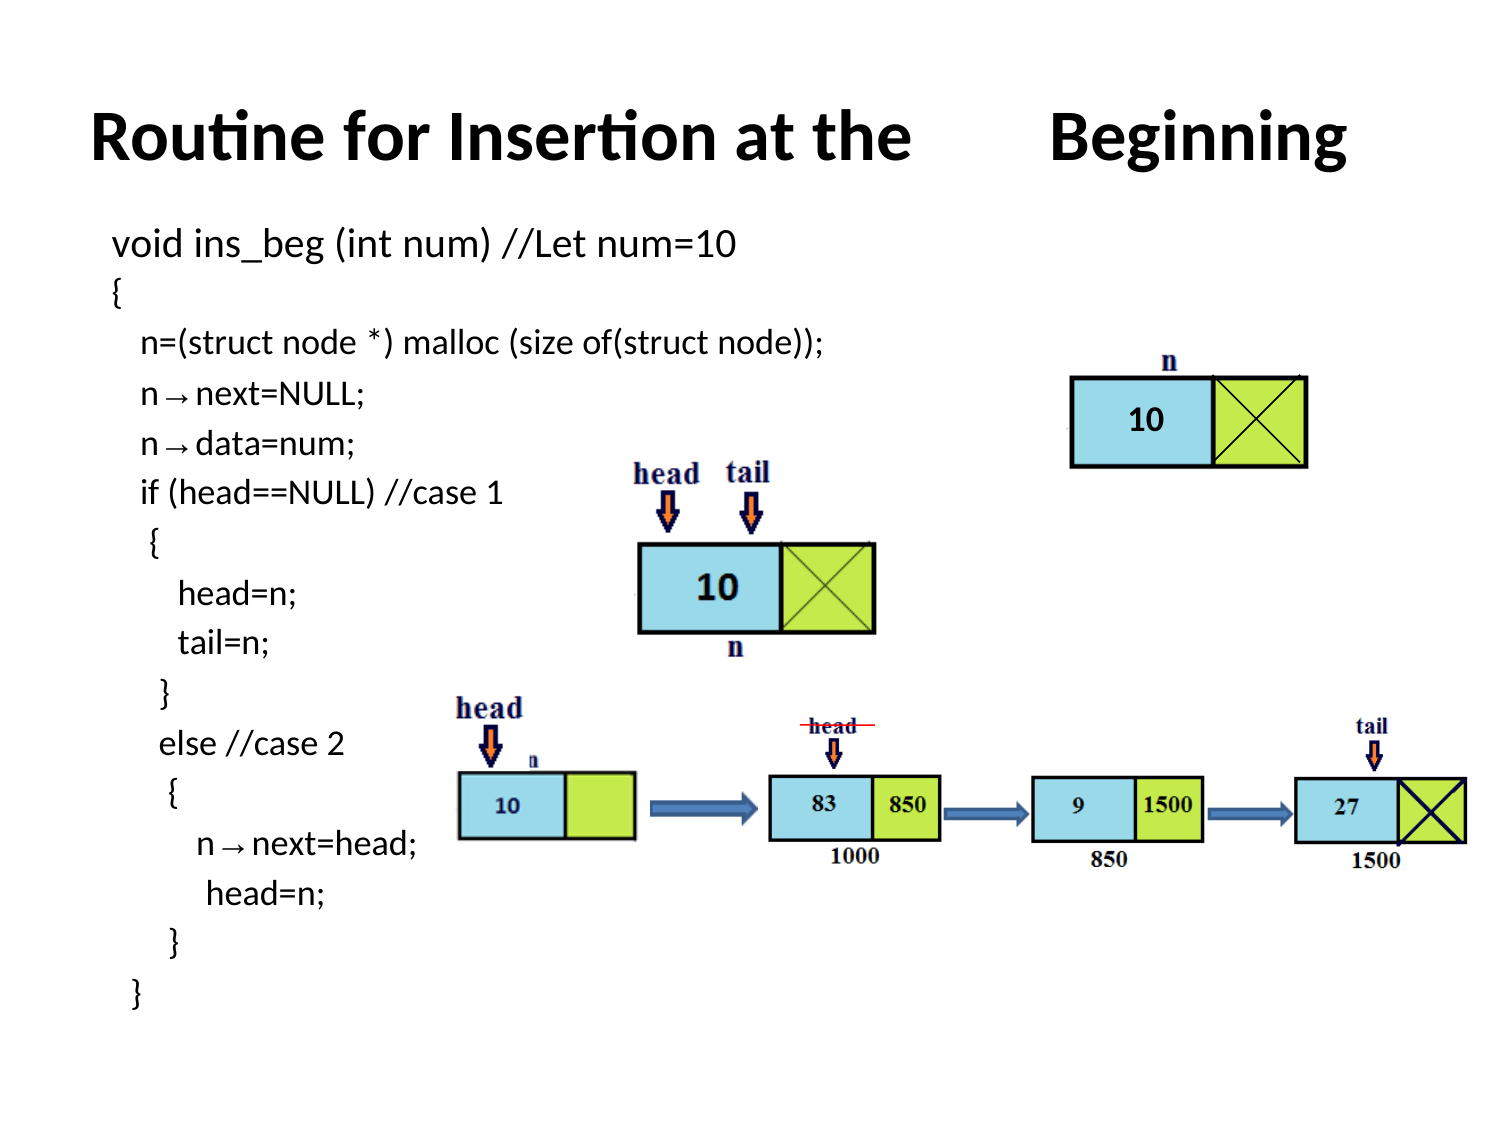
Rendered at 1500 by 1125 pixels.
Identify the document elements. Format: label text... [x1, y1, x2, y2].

text_box Routine for Insertion at the void ins_beg (int num) //Let num=10 { n=(struct node *) malloc (size of(struct node)); n→next=NULL; n→data=num; if (head==NULL) //case 1 { head=n; tail=n; } else //case 2 { n→next=head; head=n; } } [87, 102, 1046, 1075]
text_box [1046, 712, 1474, 875]
text_box 10 [1125, 400, 1179, 447]
text_box [1062, 349, 1318, 477]
text_box Beginning [1047, 102, 1408, 190]
